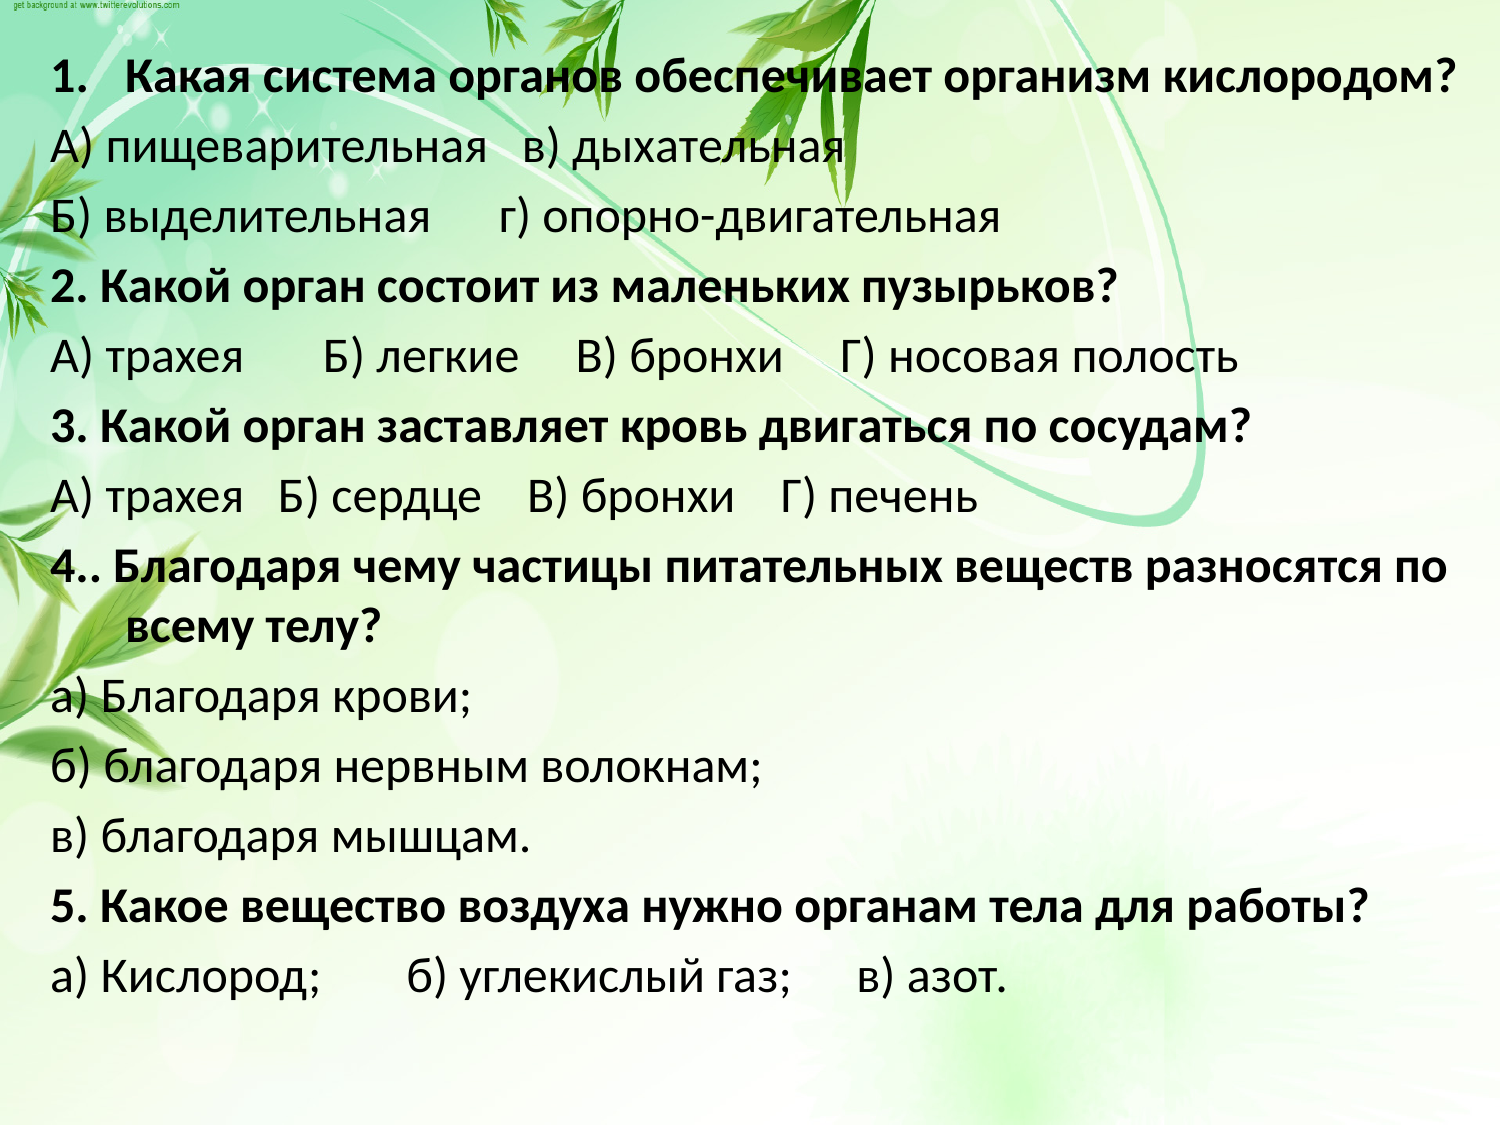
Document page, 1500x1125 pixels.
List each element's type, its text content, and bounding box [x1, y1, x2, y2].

list Какая система органов обеспечивает организм кислородом? А) пищеварительная в) дыхательная Б) выделительная г) опорно-двигательная 2. Какой орган состоит из маленьких пузырьков? А) трахея Б) легкие В) бронхи Г) носовая полость 3. Какой орган заставляет кровь двигаться по сосудам? А) трахея Б) сердце В) бронхи Г) печень 4.. Благодаря чему частицы питательных веществ разносятся по всему телу? а) благодаря крови; б) благодаря нервным волокнам; в) благодаря мышцам. 5. Какое вещество воздуха нужно органам тела для работы? а) кислород; б) углекислый газ; в) азот. [35, 35, 1500, 1079]
picture [0, 0, 1500, 1125]
